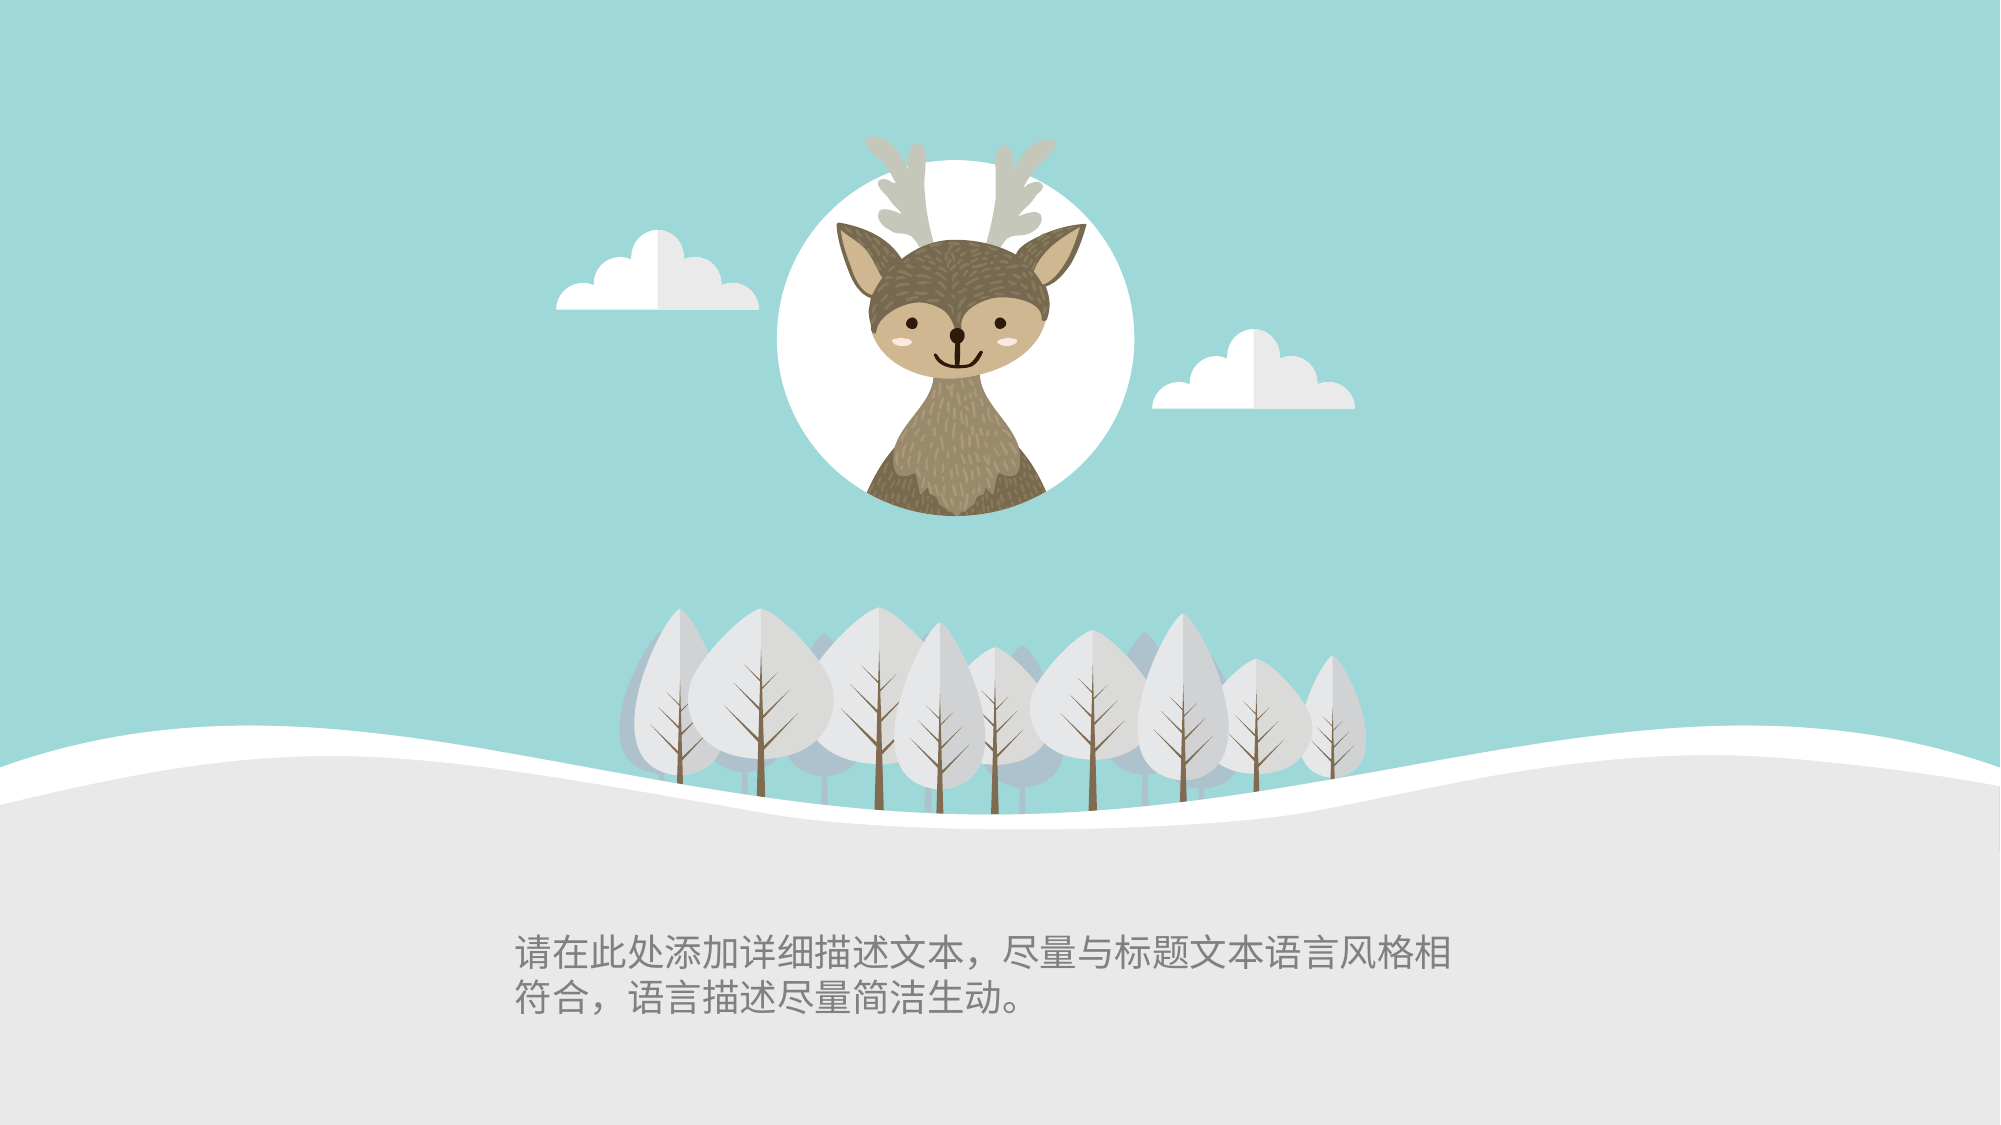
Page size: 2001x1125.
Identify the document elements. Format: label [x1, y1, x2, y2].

text_box [0, 725, 2000, 1125]
picture [556, 229, 759, 310]
picture [775, 135, 1135, 563]
picture [618, 607, 1366, 725]
picture [1152, 328, 1355, 409]
